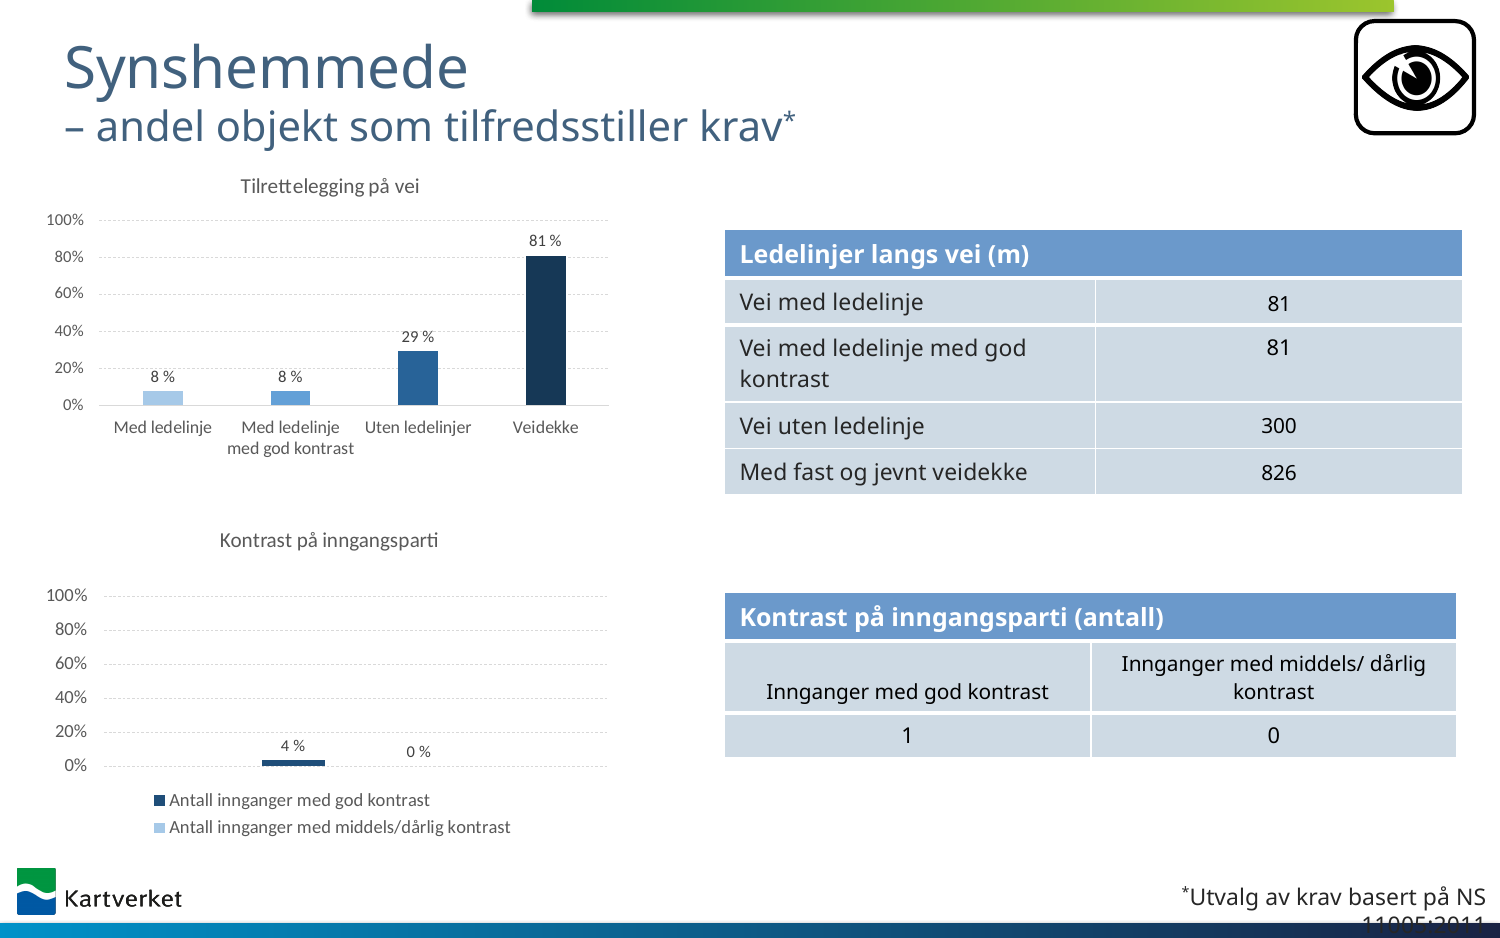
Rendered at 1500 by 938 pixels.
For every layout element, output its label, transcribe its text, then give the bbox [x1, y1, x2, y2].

table_cell 81 [1096, 327, 1462, 401]
picture [41, 166, 619, 492]
table_cell 1 [725, 715, 1090, 757]
table_cell Med fast og jevnt veidekke [725, 449, 1095, 494]
text_box Synshemmede – andel objekt som tilfredsstiller krav* [49, 24, 1431, 158]
table_cell Vei med ledelinje [725, 280, 1095, 323]
table_cell Innganger med god kontrast [725, 643, 1090, 711]
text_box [1355, 20, 1475, 134]
table_cell 826 [1096, 449, 1462, 494]
table_header Ledelinjer langs vei (m) [725, 230, 1462, 276]
picture [41, 520, 618, 846]
table_header Kontrast på inngangsparti (antall) [725, 593, 1456, 639]
table_cell 81 [1096, 280, 1462, 323]
text_box *Utvalg av krav basert på NS 11005:2011 [1068, 873, 1500, 938]
table_cell 0 [1092, 715, 1456, 757]
table_cell Innganger med middels/ dårlig kontrast [1092, 643, 1456, 711]
table_cell Vei med ledelinje med god kontrast [725, 327, 1095, 401]
table_cell Vei uten ledelinje [725, 403, 1095, 448]
table_cell 300 [1096, 403, 1462, 448]
